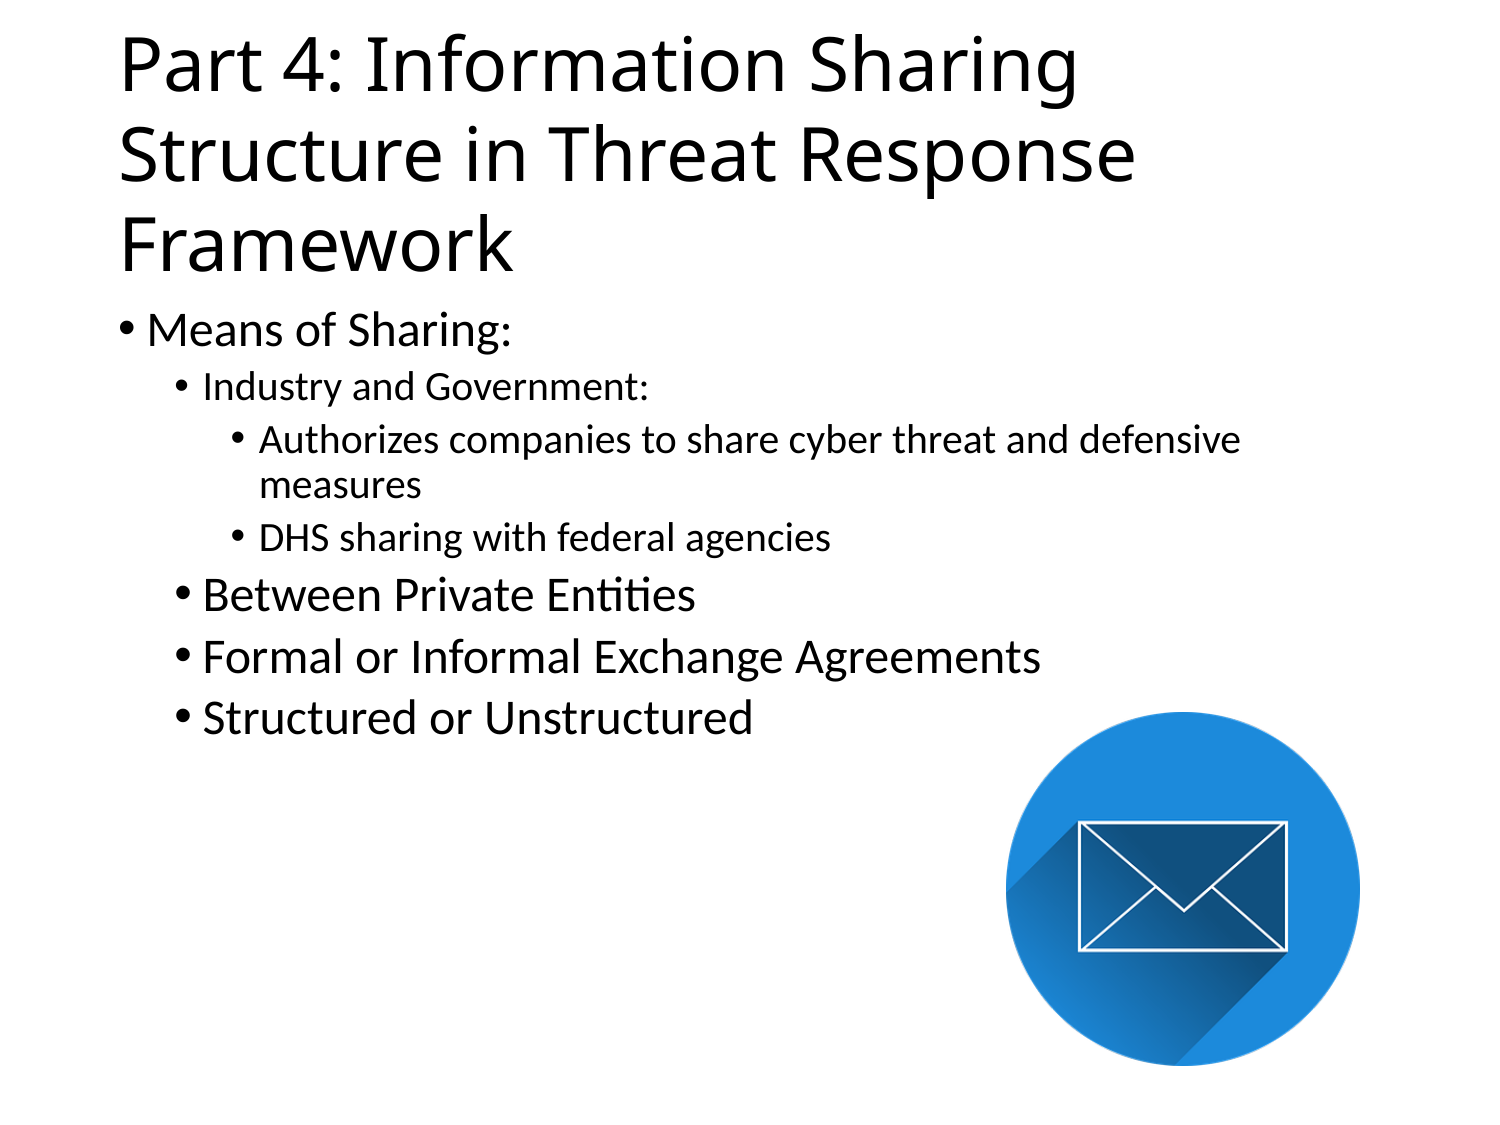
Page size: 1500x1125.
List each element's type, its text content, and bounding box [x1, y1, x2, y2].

list Means of Sharing: Industry and Government: Authorizes companies to share cyber threat and defensive measures DHS sharing with federal agencies Between Private Entities Formal or Informal Exchange Agreements Structured or Unstructured [102, 295, 1398, 1066]
title Part 4: Information Sharing Structure in Threat Response Framework [102, 59, 1398, 244]
picture [1006, 712, 1360, 1066]
